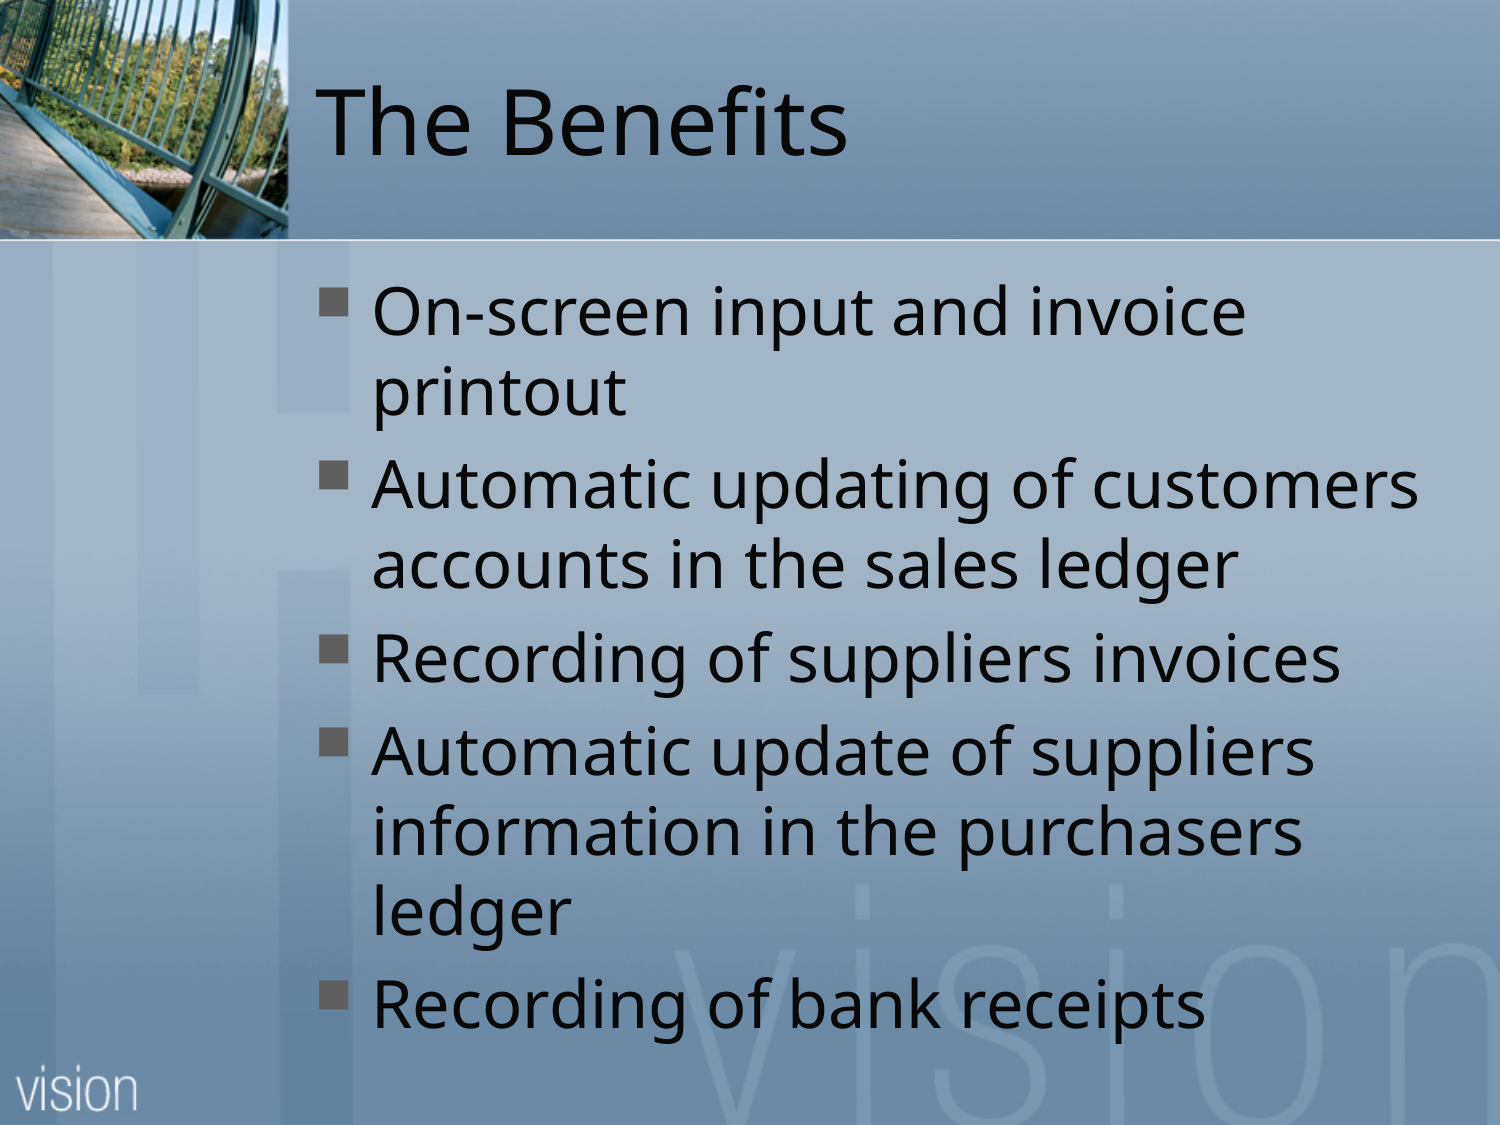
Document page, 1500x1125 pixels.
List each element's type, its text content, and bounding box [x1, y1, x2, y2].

list On-screen input and invoice printout Automatic updating of customers accounts in the sales ledger Recording of suppliers invoices Automatic update of suppliers information in the purchasers ledger Recording of bank receipts [299, 261, 1462, 1095]
title The Benefits [299, 30, 1462, 207]
picture [0, 0, 1500, 1125]
